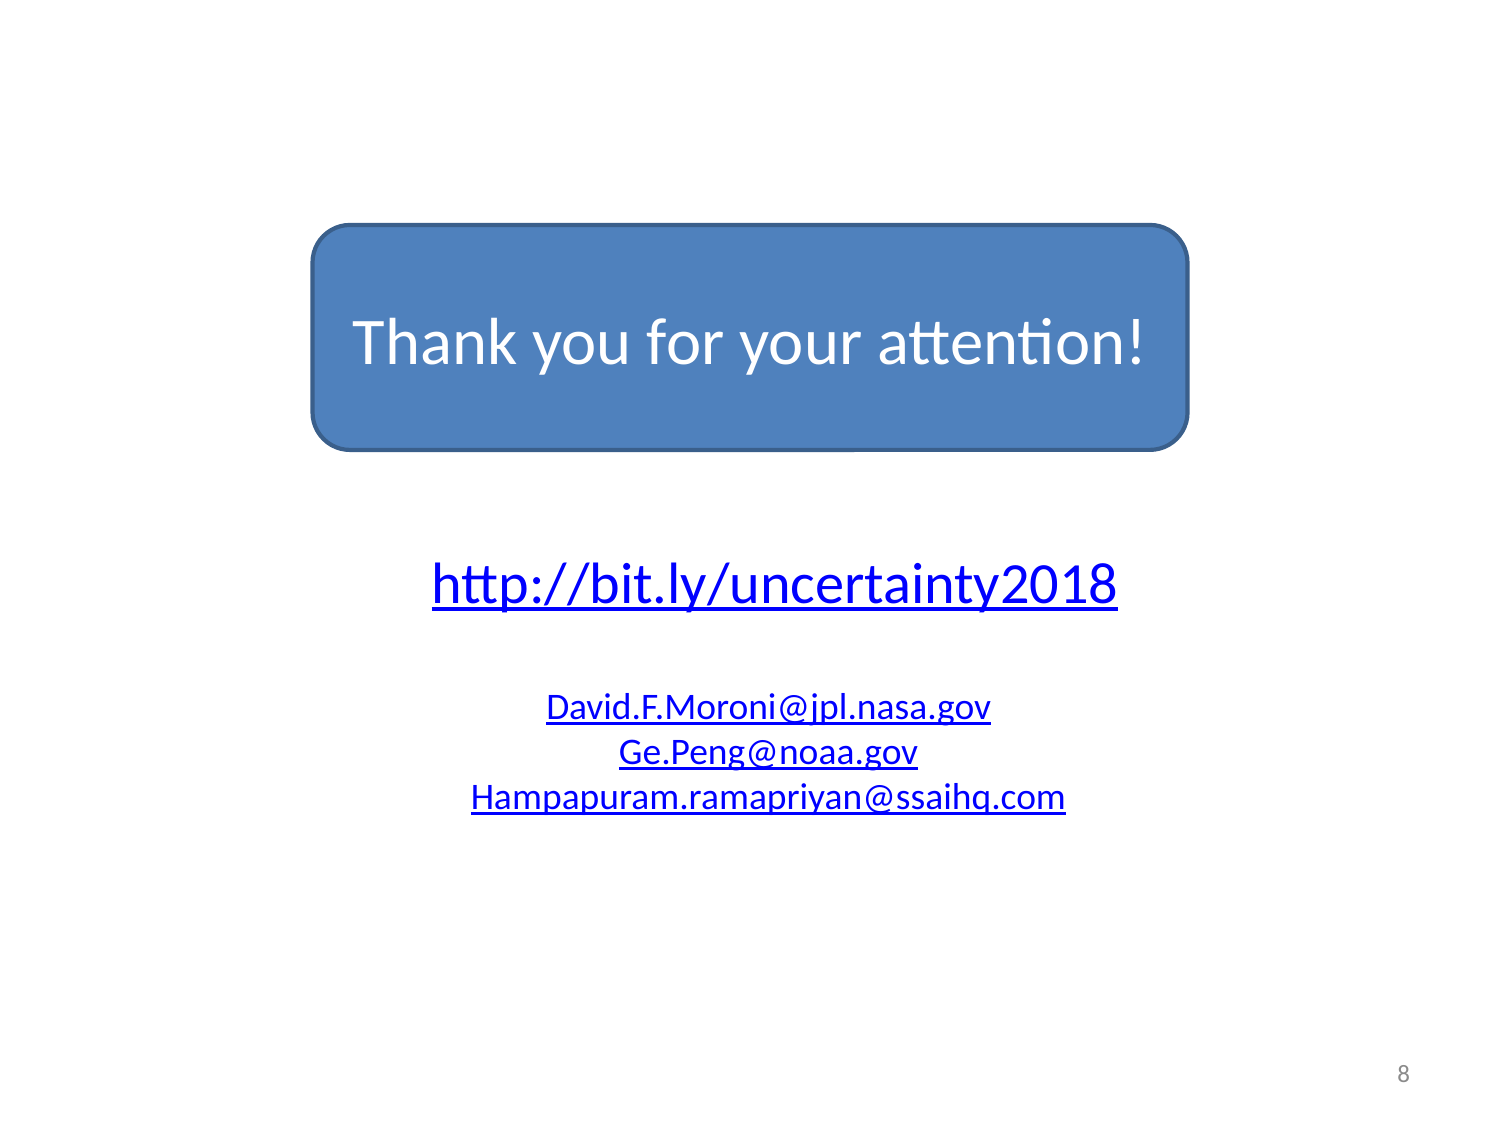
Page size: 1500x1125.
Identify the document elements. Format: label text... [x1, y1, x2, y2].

text_box David.F.Moroni@jpl.nasa.gov Ge.Peng@noaa.gov Hampapuram.ramapriyan@ssaihq.com [274, 674, 1263, 825]
text_box Thank you for your attention! [310, 222, 1190, 453]
text_box http://bit.ly/uncertainty2018 [362, 537, 1188, 623]
slide_number 8 [1074, 1042, 1425, 1103]
